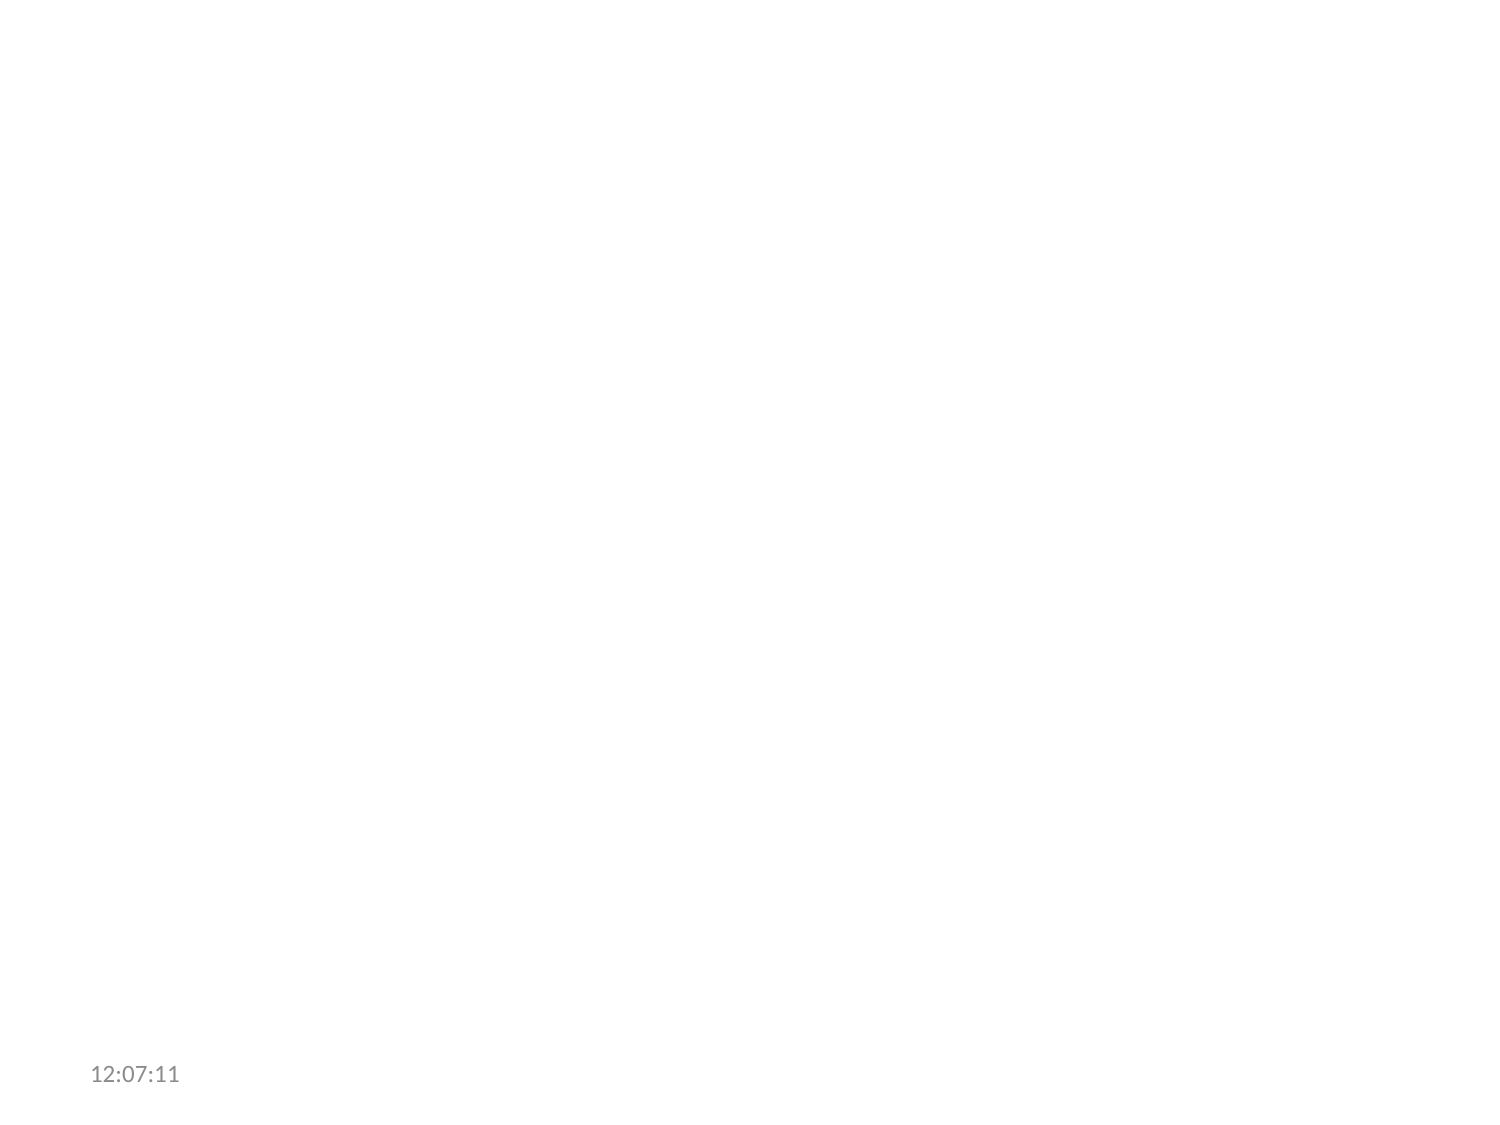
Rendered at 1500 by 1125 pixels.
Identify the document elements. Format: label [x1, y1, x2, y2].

slide_number [75, 1042, 425, 1103]
